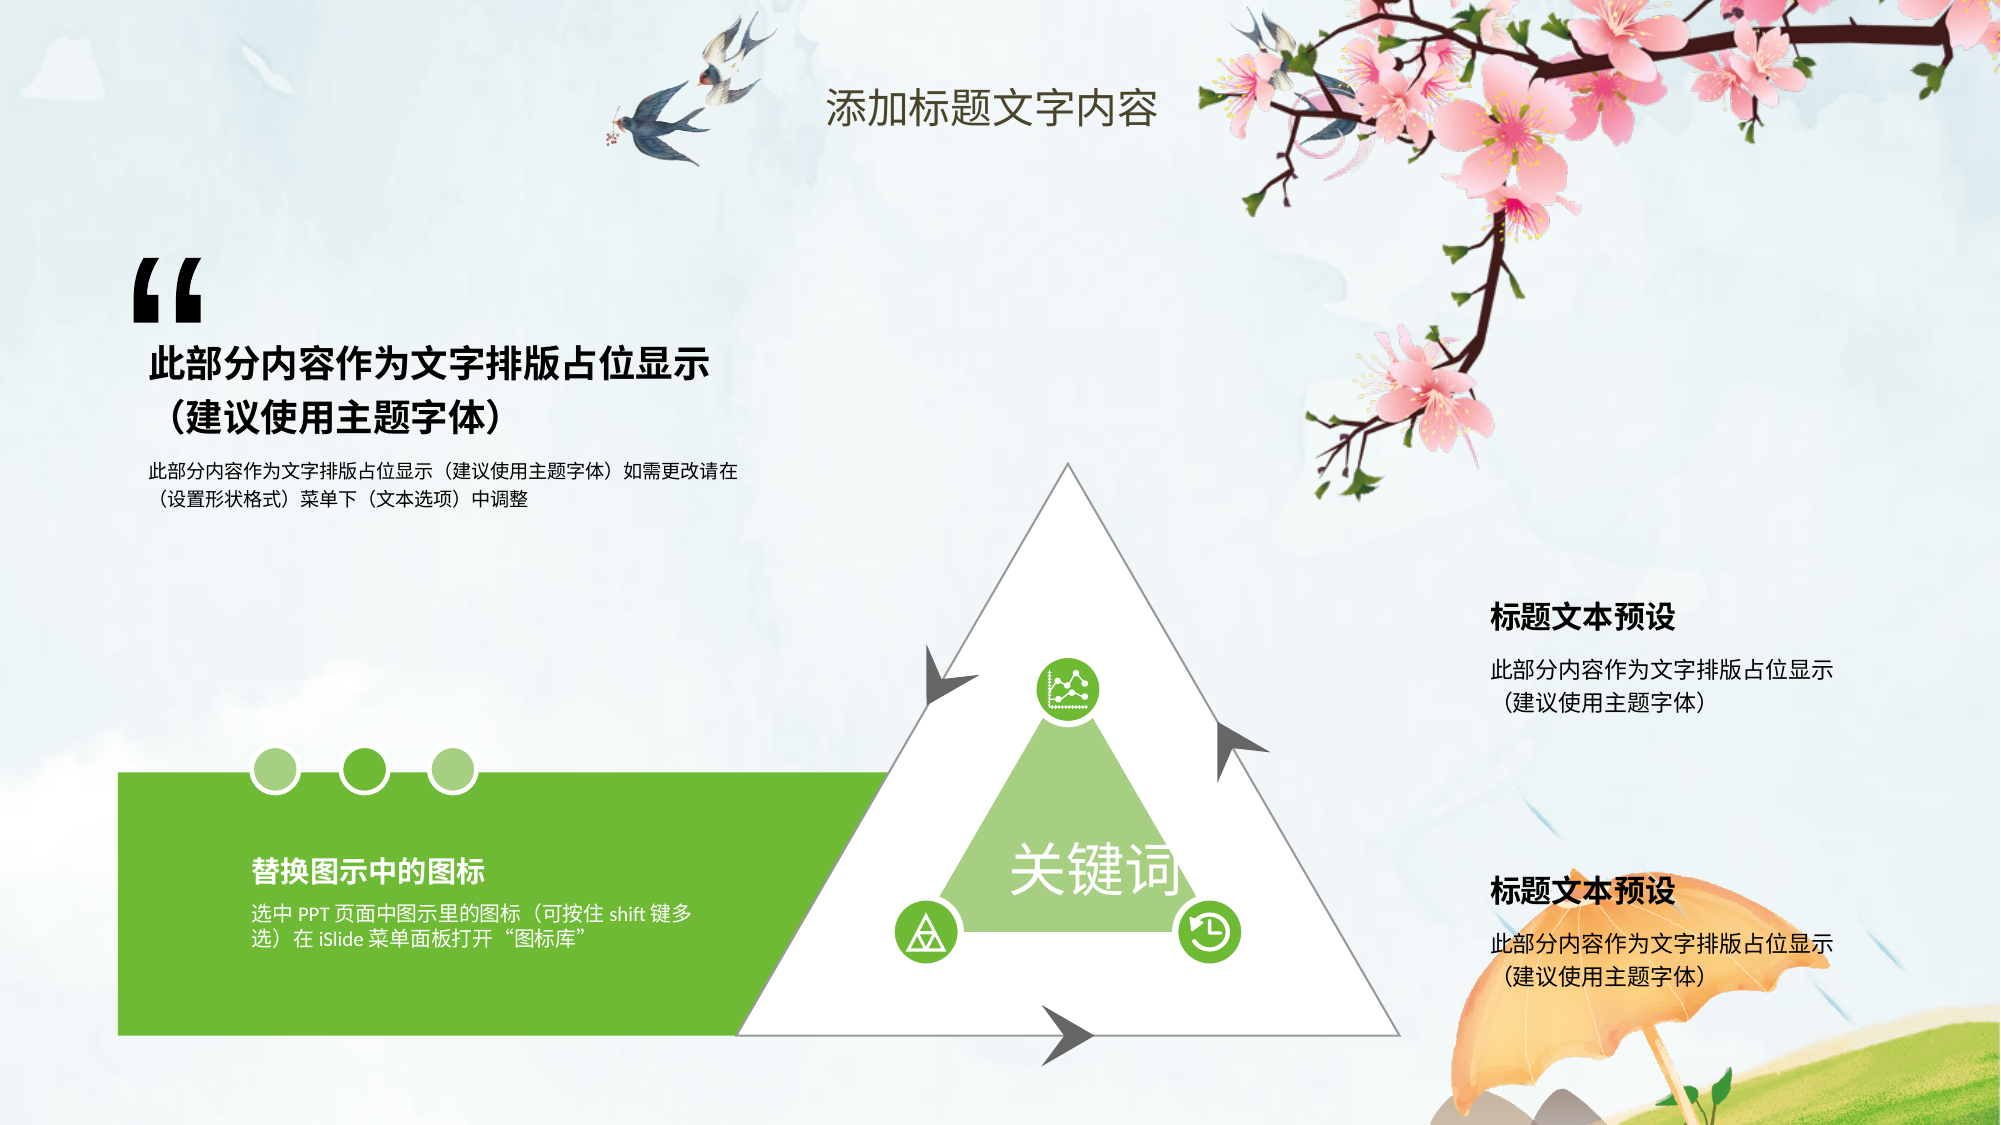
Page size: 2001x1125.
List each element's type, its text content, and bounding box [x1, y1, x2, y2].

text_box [117, 257, 1858, 1067]
text_box 添加标题文字内容 [783, 49, 1179, 140]
picture [1430, 787, 2000, 1125]
picture [576, 3, 796, 186]
picture [1179, 0, 2000, 556]
